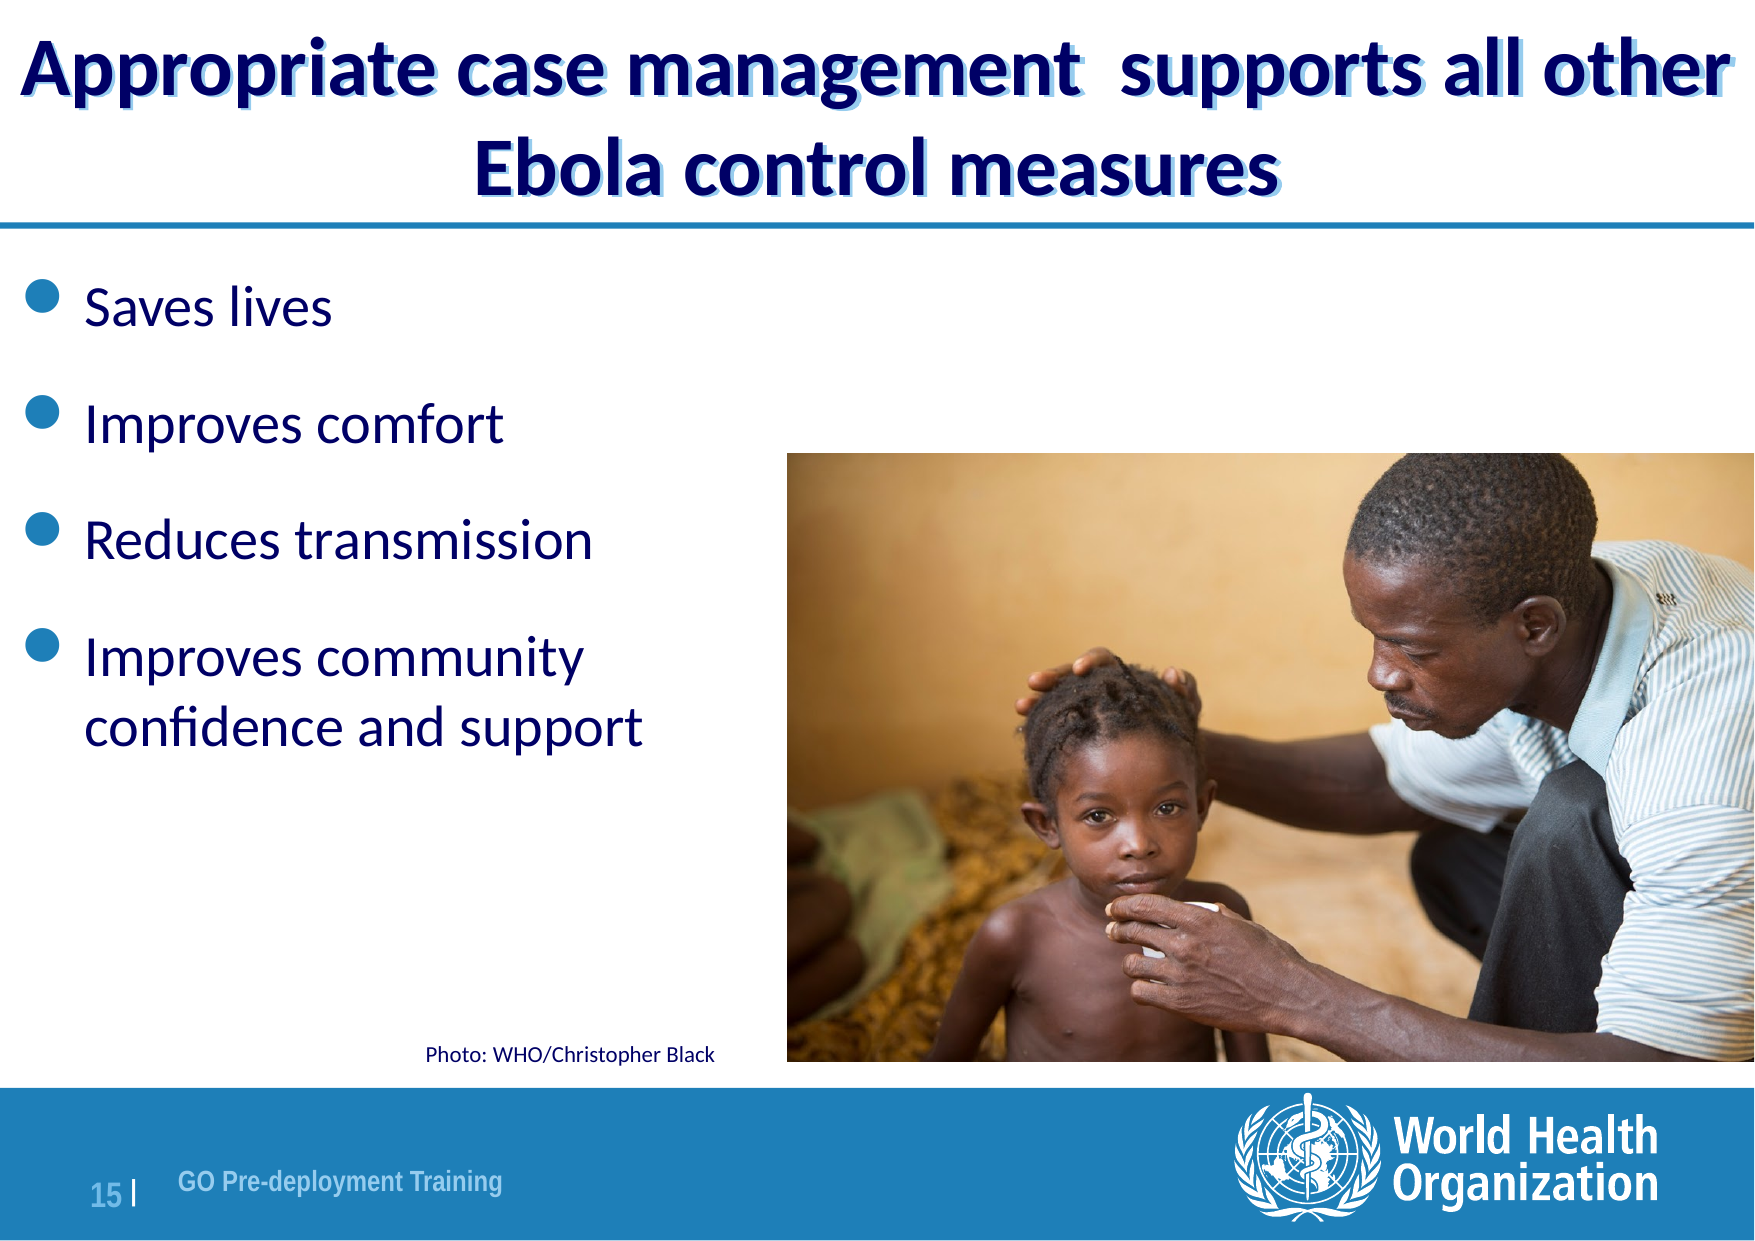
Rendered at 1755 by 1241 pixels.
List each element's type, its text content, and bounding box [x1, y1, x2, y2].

list Saves lives Improves comfort Reduces transmission Improves community confidence and support [20, 268, 781, 1241]
text_box Photo: WHO/Christopher Black [408, 1031, 851, 1076]
title Appropriate case management supports all other Ebola control measures [0, 0, 1755, 224]
picture [787, 453, 1755, 1062]
